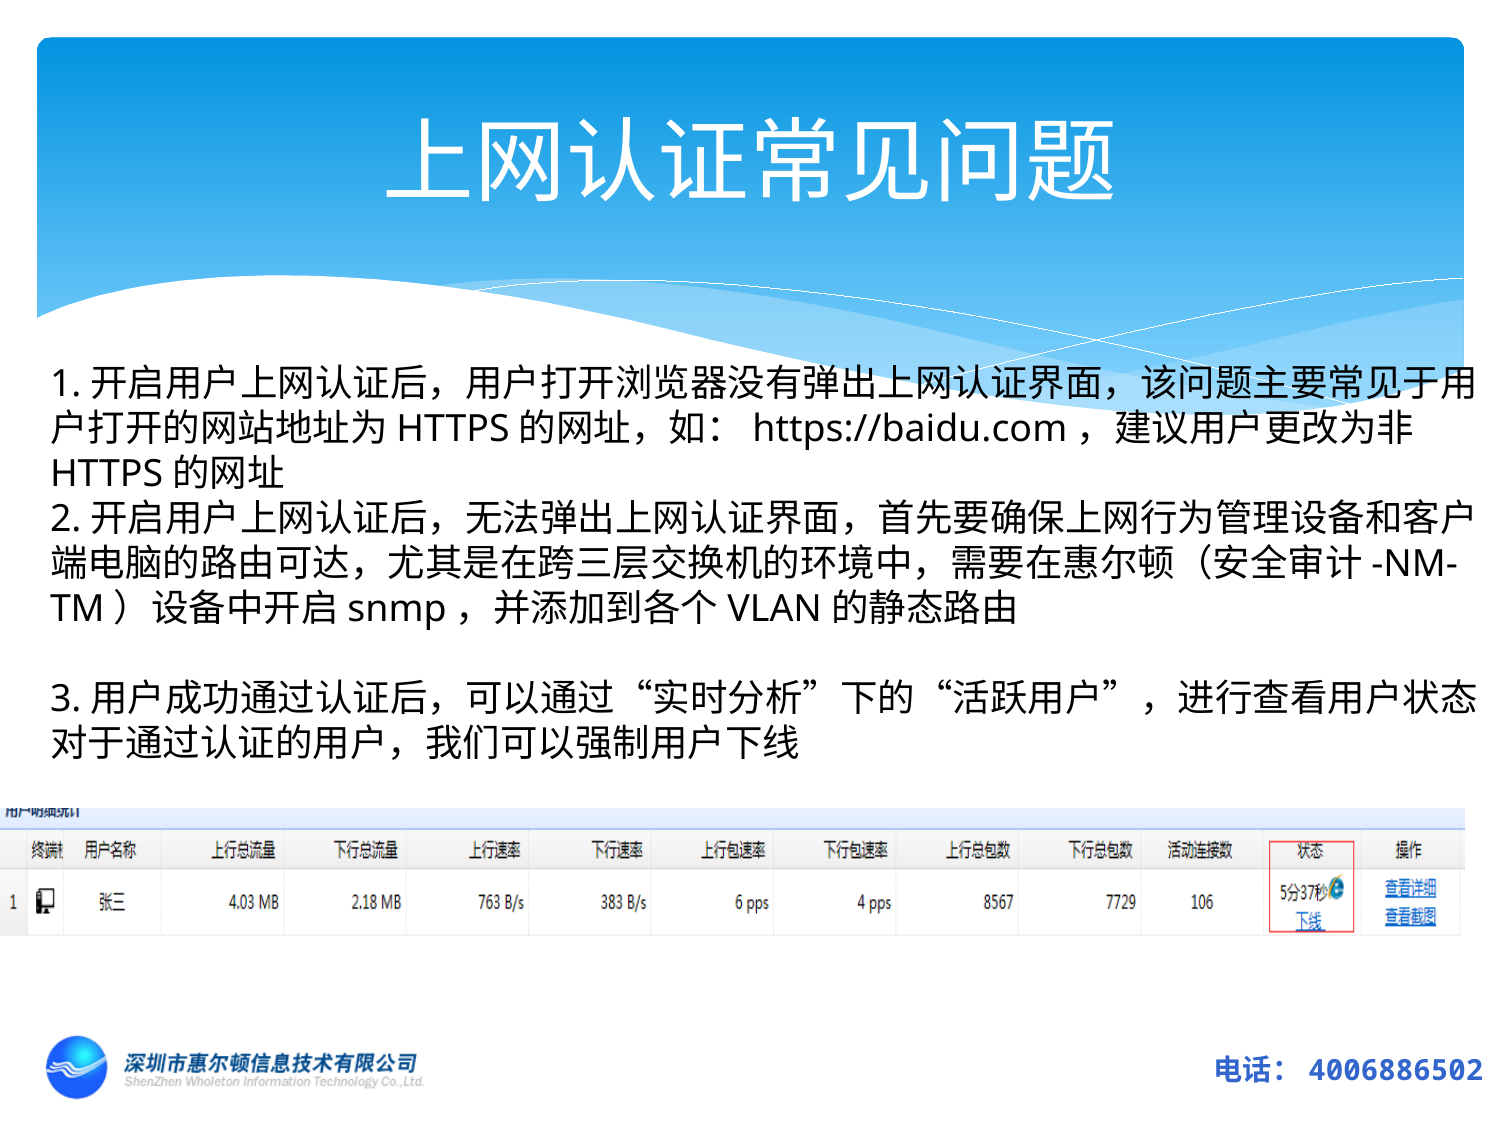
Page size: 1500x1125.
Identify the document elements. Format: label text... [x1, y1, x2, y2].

text_box 1.开启用户上网认证后，用户打开浏览器没有弹出上网认证界面，该问题主要常见于用户打开的网站地址为HTTPS的网址，如：https://baidu.com，建议用户更改为非HTTPS的网址 2.开启用户上网认证后，无法弹出上网认证界面，首先要确保上网行为管理设备和客户端电脑的路由可达，尤其是在跨三层交换机的环境中，需要在惠尔顿（安全审计-NM-TM）设备中开启snmp，并添加到各个VLAN的静态路由 3.用户成功通过认证后，可以通过“实时分析”下的“活跃用户”，进行查看用户状态 对于通过认证的用户，我们可以强制用户下线 [35, 351, 1500, 772]
picture [24, 1024, 438, 1110]
title 上网认证常见问题 [74, 55, 1426, 262]
picture [0, 808, 1466, 936]
